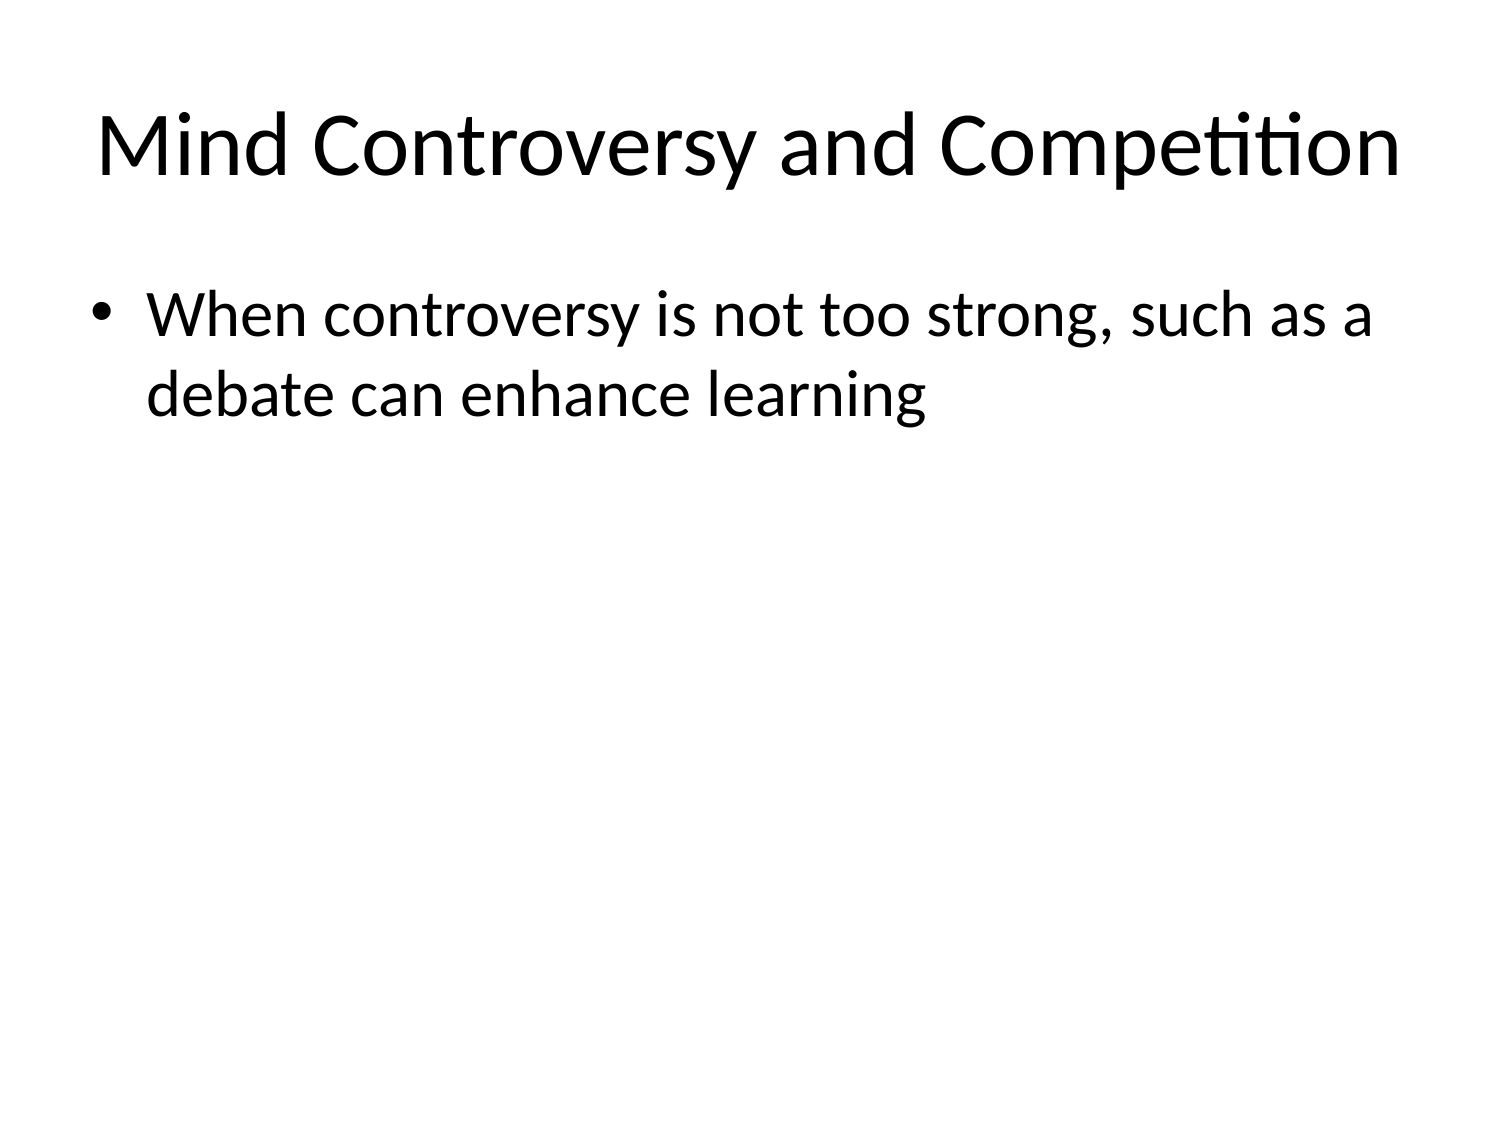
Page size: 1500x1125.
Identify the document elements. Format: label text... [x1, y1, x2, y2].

title Mind Controversy and Competition [75, 45, 1425, 233]
list When controversy is not too strong, such as a debate can enhance learning [75, 262, 1425, 1005]
